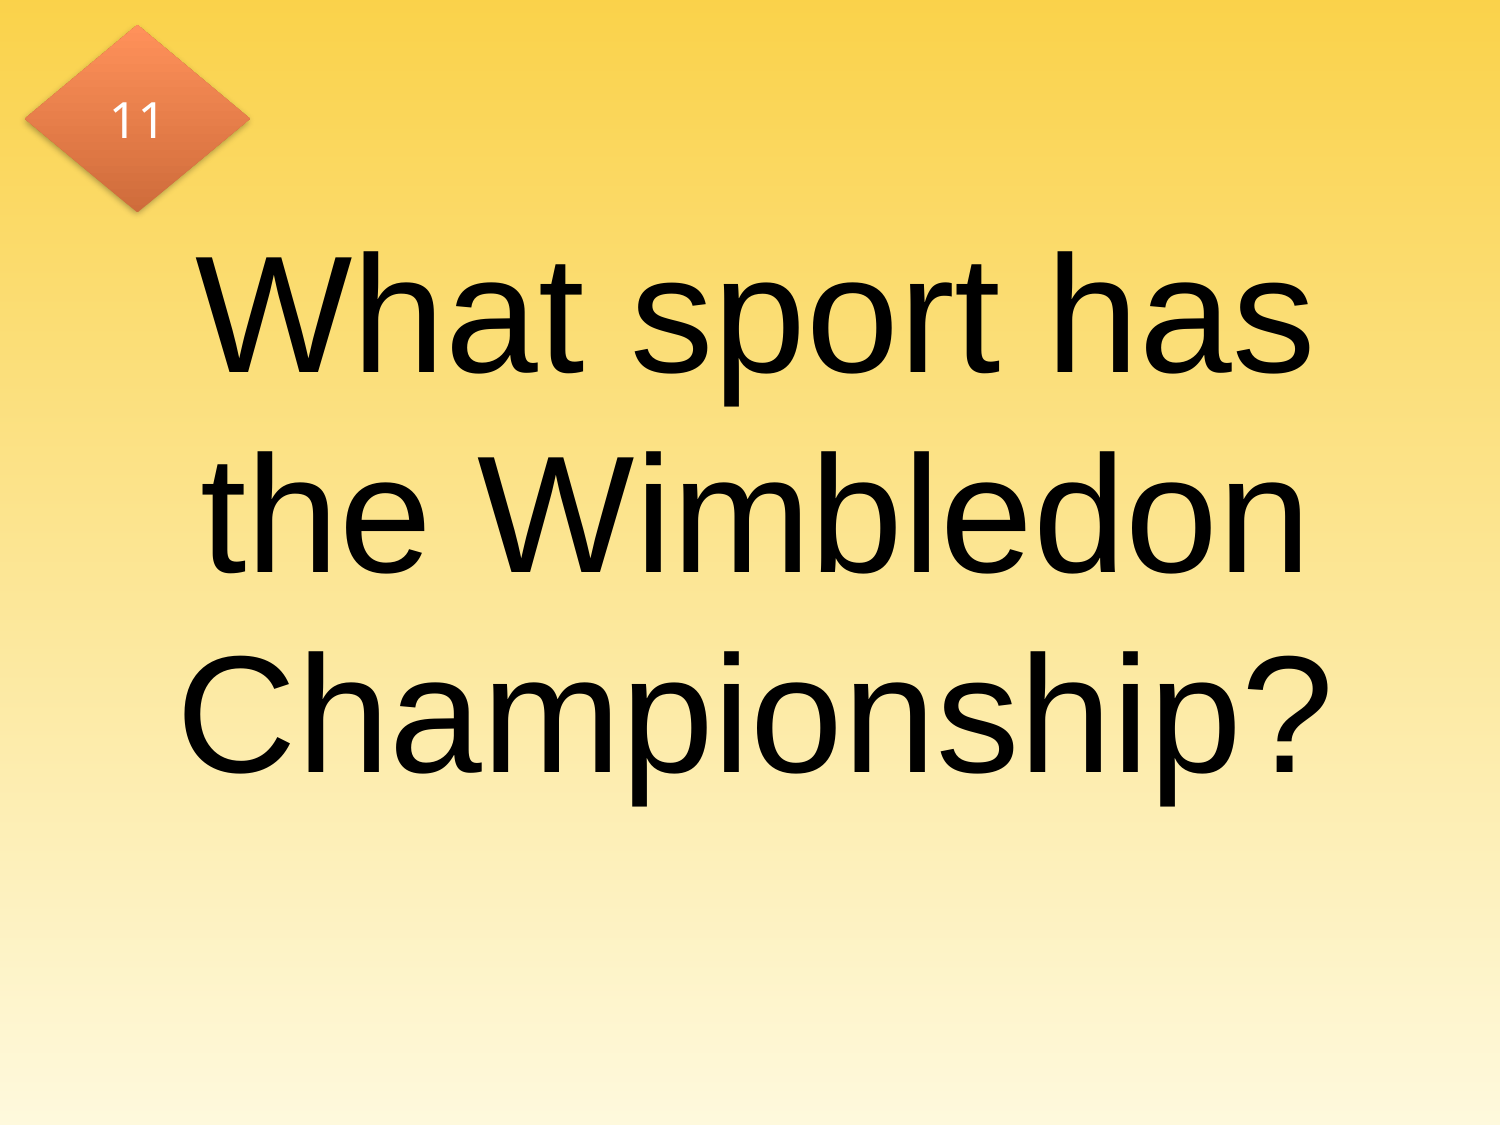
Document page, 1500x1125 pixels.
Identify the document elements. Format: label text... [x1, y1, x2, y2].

title What sport has the Wimbledon Championship? [112, 137, 1401, 876]
text_box 11 [24, 24, 250, 213]
